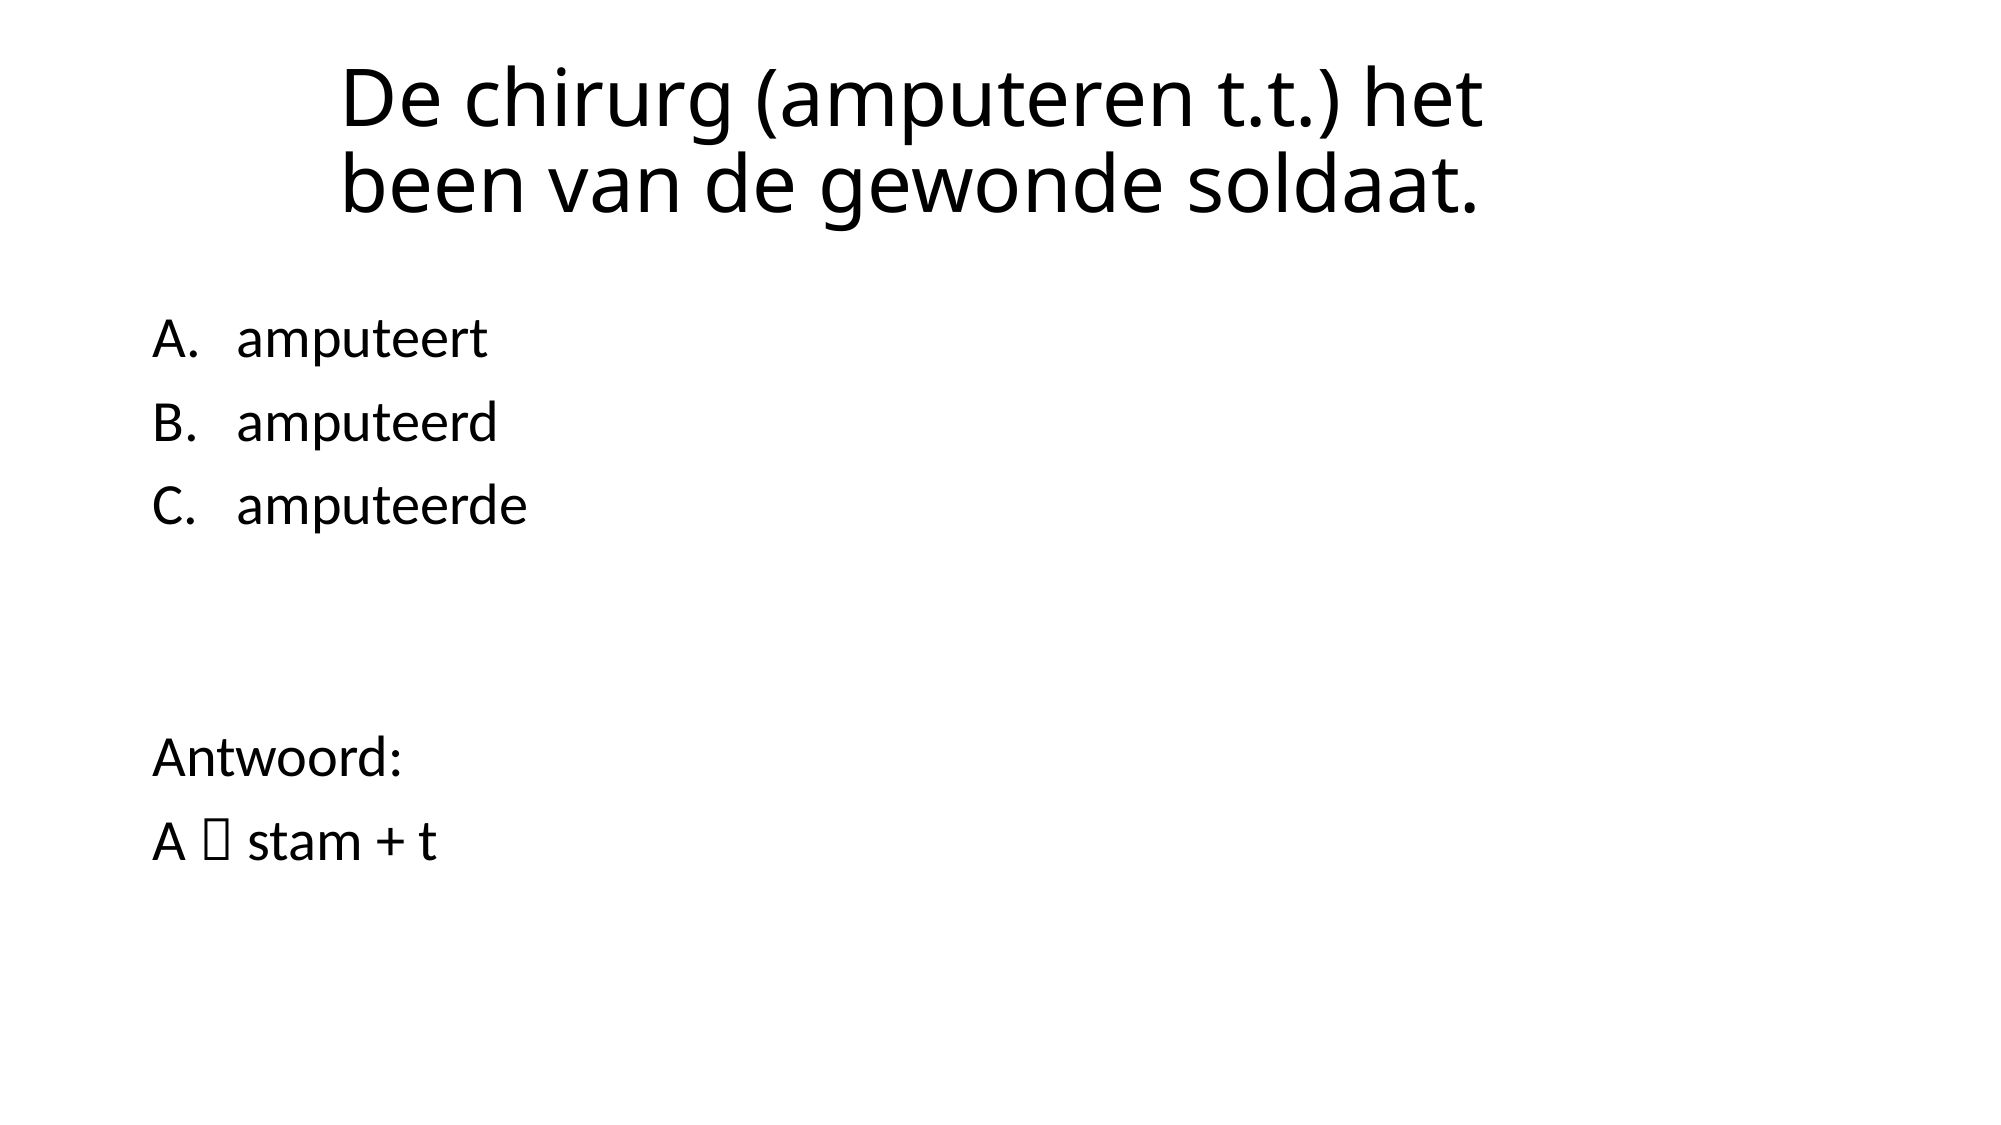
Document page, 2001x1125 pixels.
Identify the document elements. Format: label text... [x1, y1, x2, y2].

title De chirurg (amputeren t.t.) het been van de gewonde soldaat. [324, 50, 1675, 238]
list amputeert amputeerd amputeerde Antwoord: A  stam + t [137, 299, 1863, 1014]
